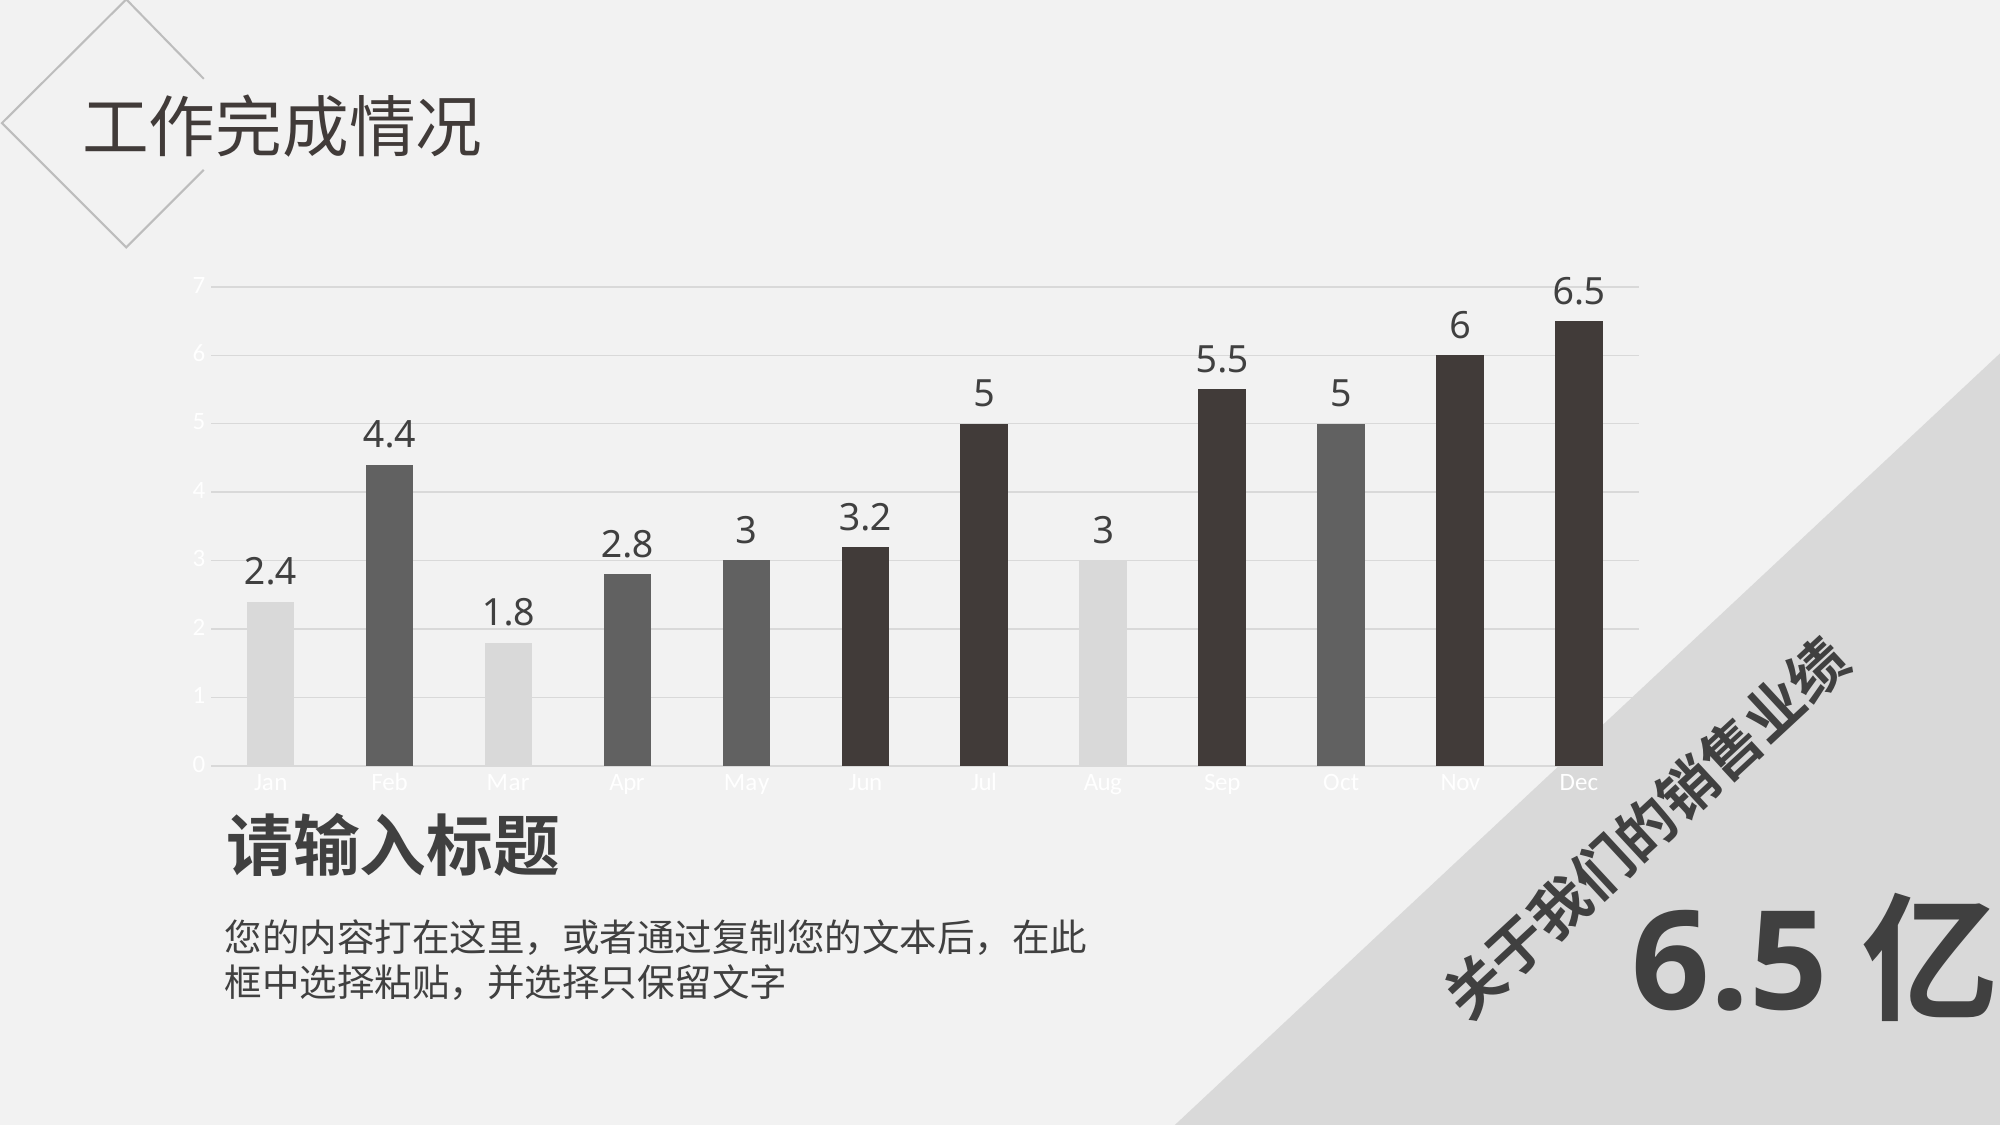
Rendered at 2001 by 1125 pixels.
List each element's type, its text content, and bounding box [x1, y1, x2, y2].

chart [162, 263, 1669, 808]
text_box 请输入标题 [211, 808, 576, 892]
text_box 6.5亿 [1617, 864, 2000, 1045]
text_box 您的内容打在这里，或者通过复制您的文本后，在此框中选择粘贴，并选择只保留文字 [210, 907, 1119, 1012]
text_box [0, 0, 205, 249]
text_box 关于我们的销售业绩 [1412, 607, 1877, 1047]
text_box [1669, 351, 2000, 864]
text_box [1173, 808, 2000, 1125]
text_box 工作完成情况 [204, 77, 509, 172]
